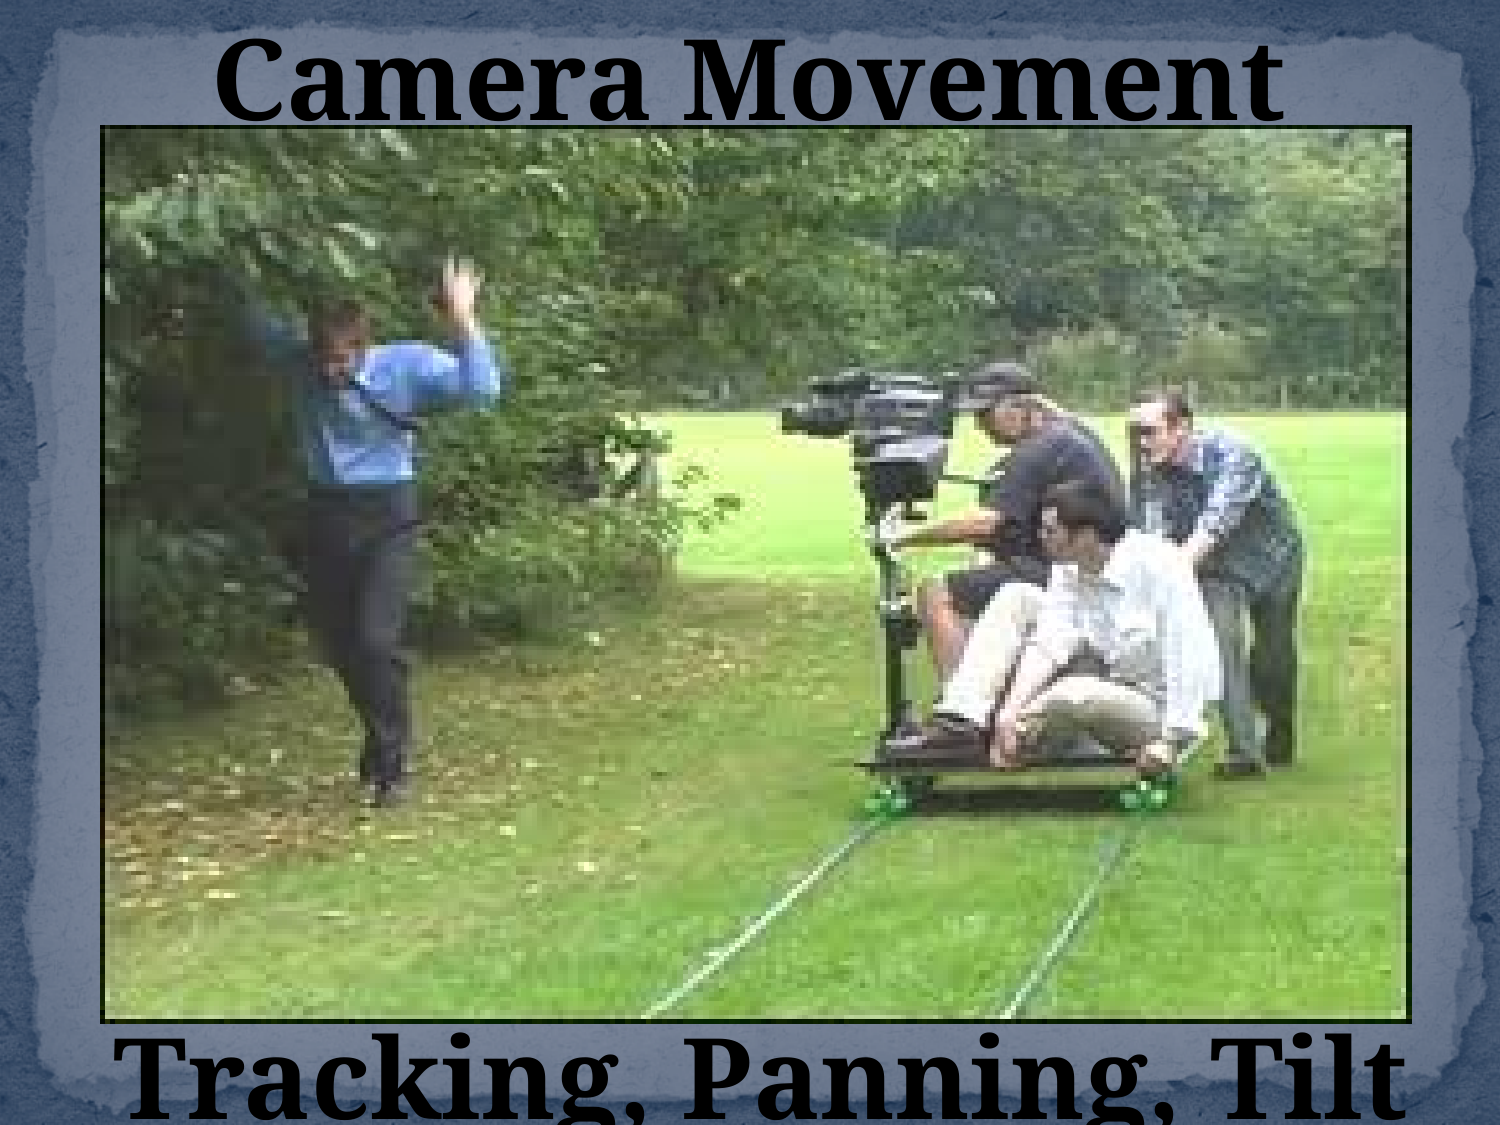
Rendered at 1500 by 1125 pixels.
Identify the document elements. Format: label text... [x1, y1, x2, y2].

picture [100, 125, 1412, 1022]
text_box Camera Movement [196, 0, 1302, 114]
text_box Tracking, Panning, Tilt [99, 999, 1424, 1125]
